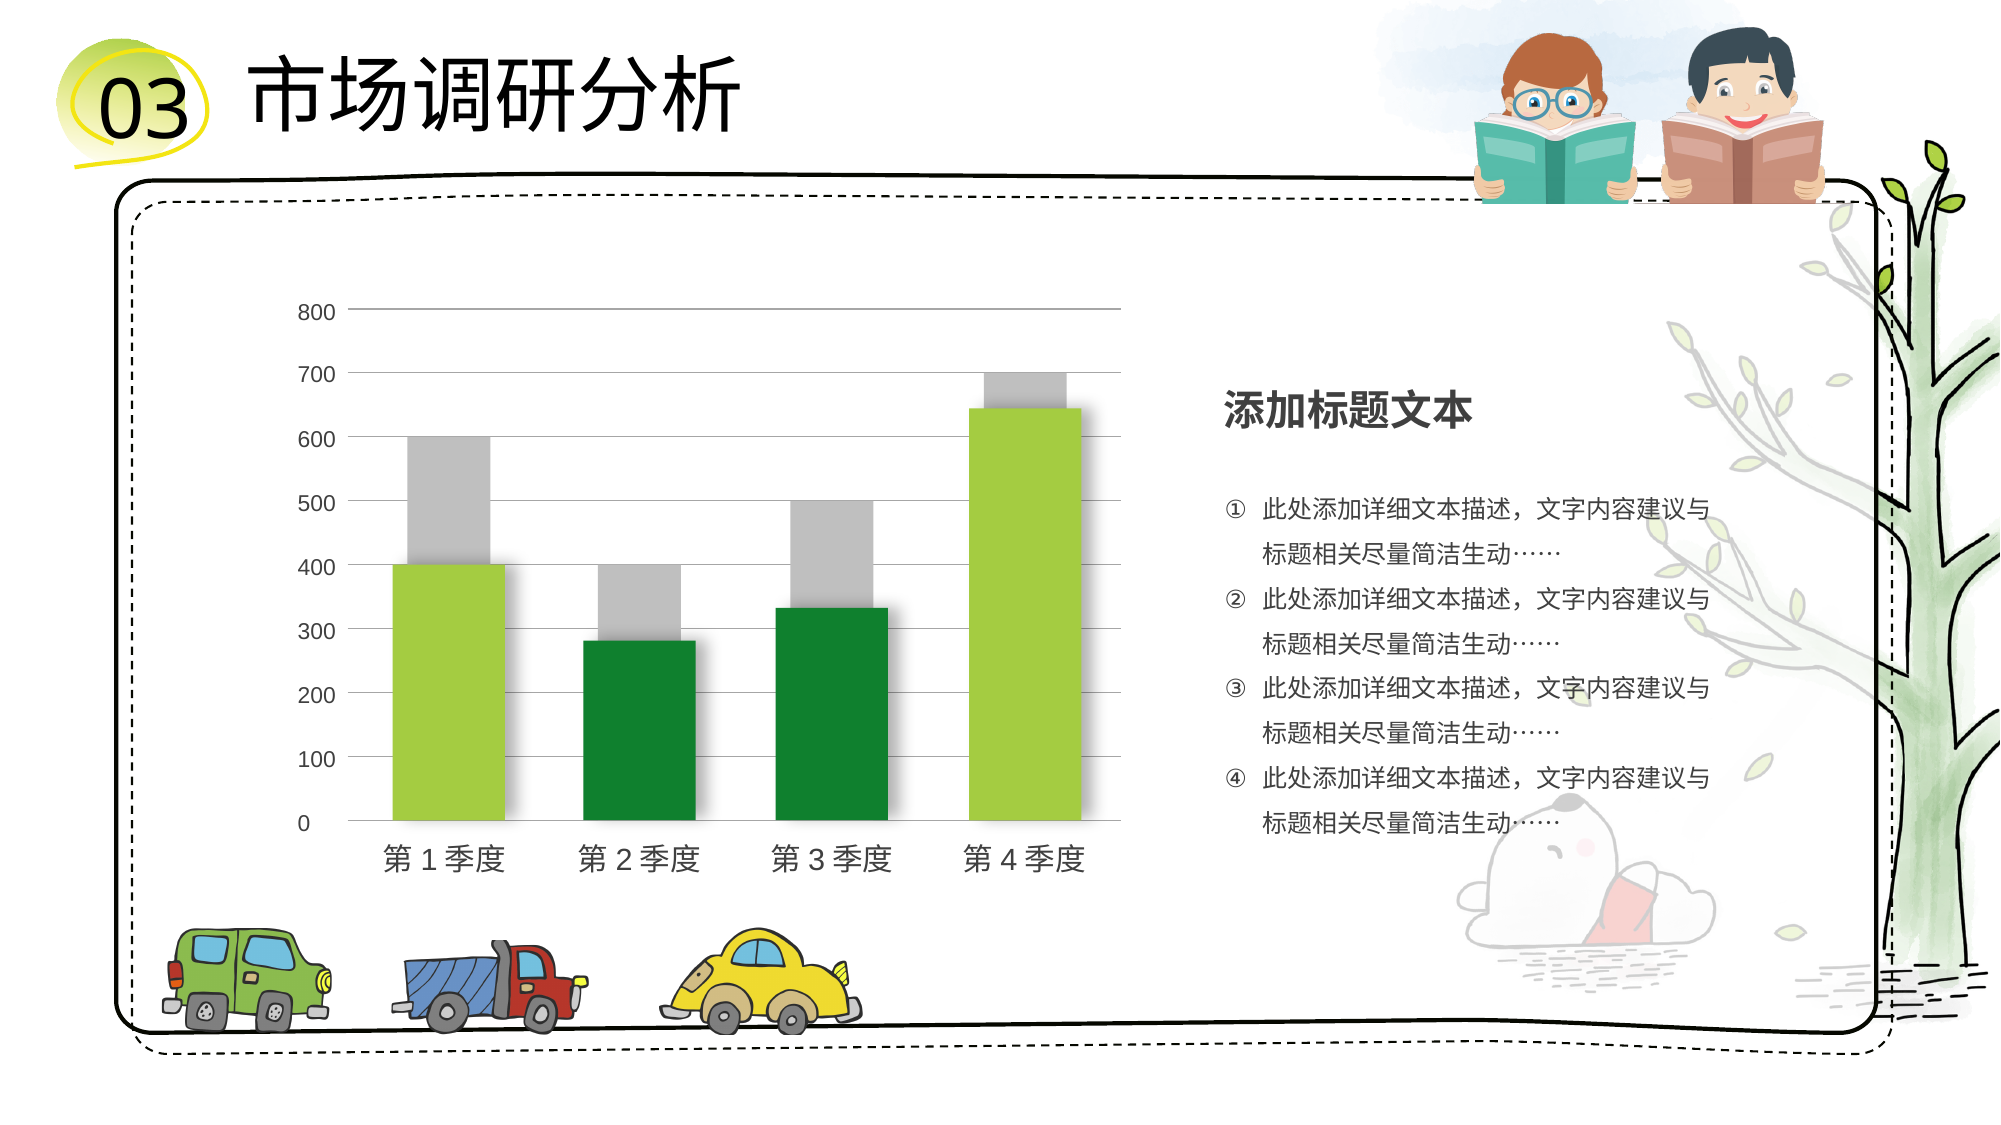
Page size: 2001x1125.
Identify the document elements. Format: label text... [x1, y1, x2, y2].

picture [659, 922, 869, 1035]
picture [384, 940, 591, 1053]
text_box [297, 297, 1121, 878]
text_box 市场调研分析 [229, 34, 812, 150]
text_box 此处添加详细文本描述，文字内容建议与标题相关尽量简洁生动…… 此处添加详细文本描述，文字内容建议与标题相关尽量简洁生动…… 此处添加详细文本描述，文字内容建议与标题相关尽量简洁生动…… 此处添加详细文本描述，文字内容建议与标题相关尽量简洁生动…… [1209, 471, 1732, 845]
text_box 添加标题文本 [1208, 376, 1489, 442]
picture [1367, 0, 2000, 1125]
text_box 03 [82, 47, 207, 163]
picture [161, 928, 346, 1040]
